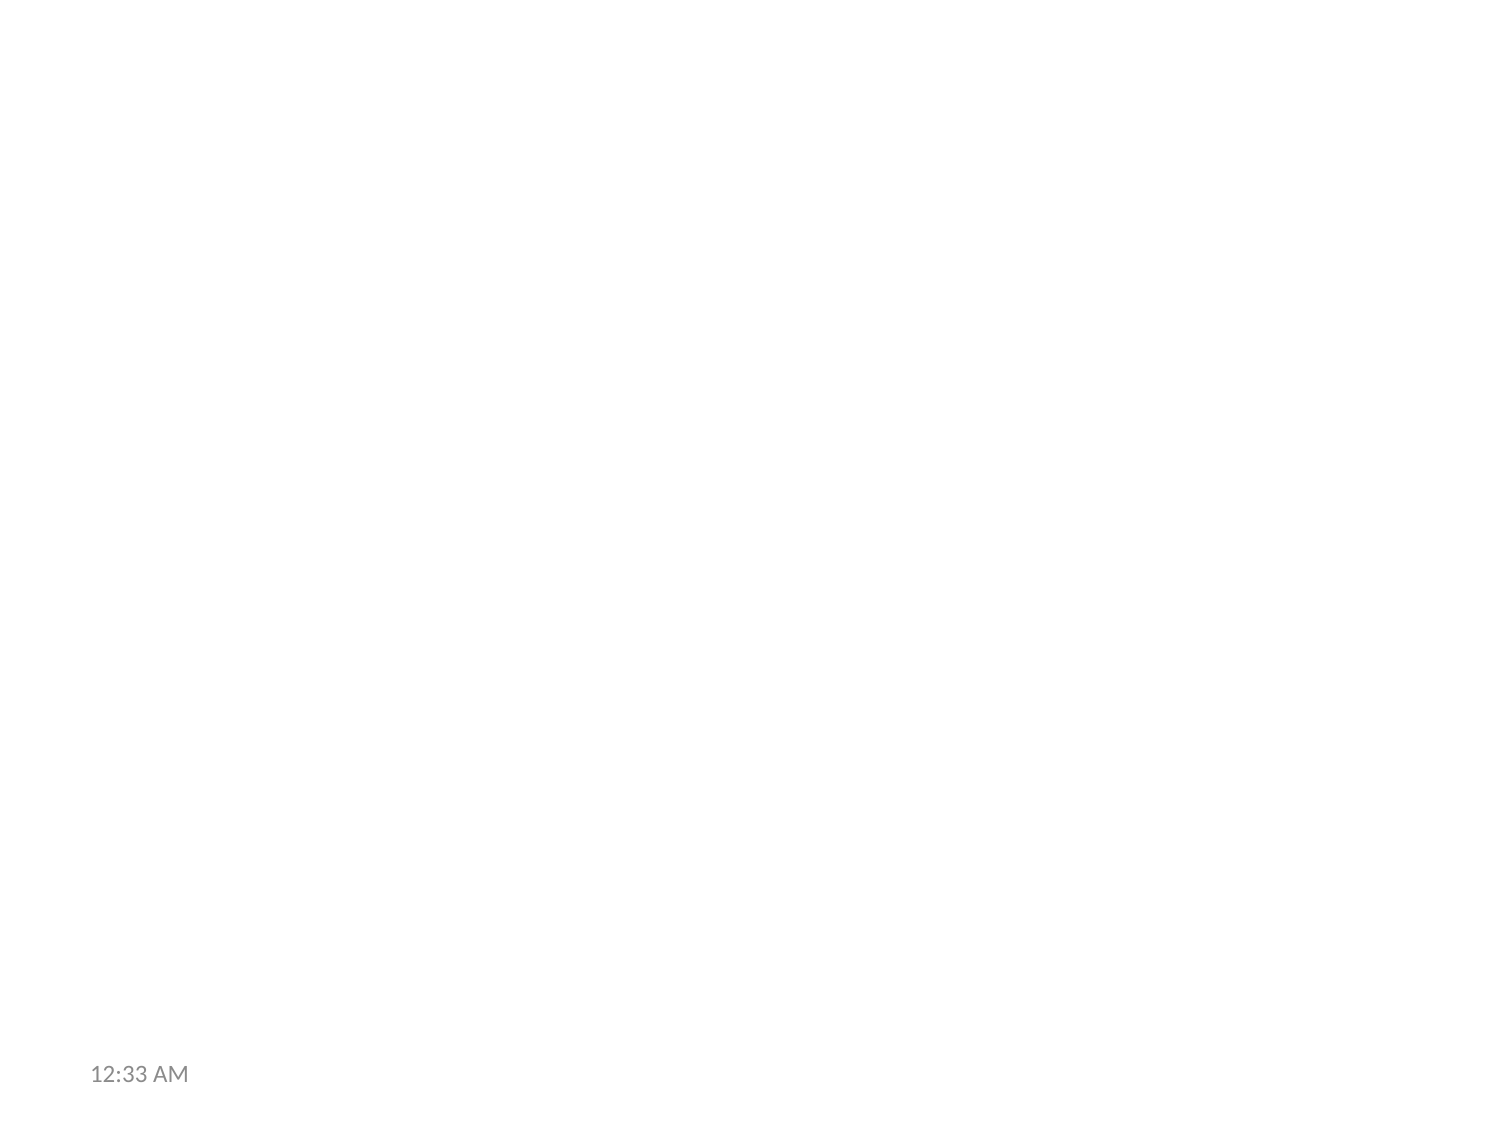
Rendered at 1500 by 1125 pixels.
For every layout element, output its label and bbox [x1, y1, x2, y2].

slide_number [75, 1042, 425, 1103]
